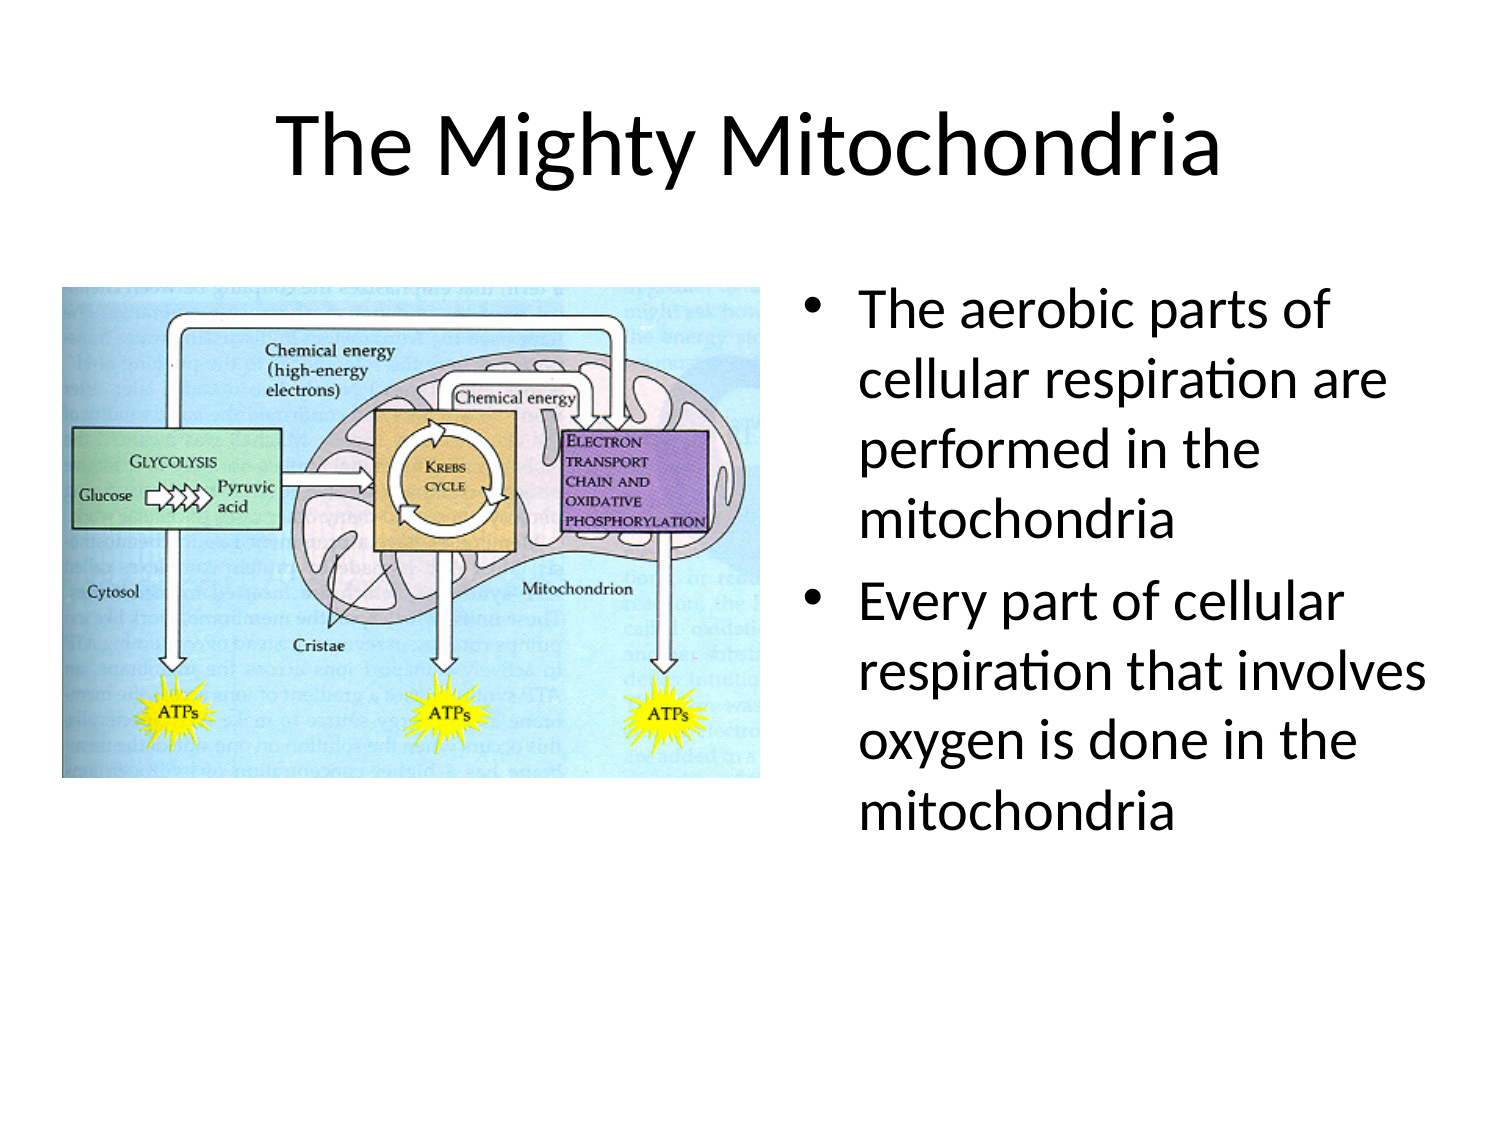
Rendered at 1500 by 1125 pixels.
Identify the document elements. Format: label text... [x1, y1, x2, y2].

title The Mighty Mitochondria [75, 45, 1425, 233]
picture [62, 287, 760, 779]
list The aerobic parts of cellular respiration are performed in the mitochondria Every part of cellular respiration that involves oxygen is done in the mitochondria [787, 262, 1450, 1005]
